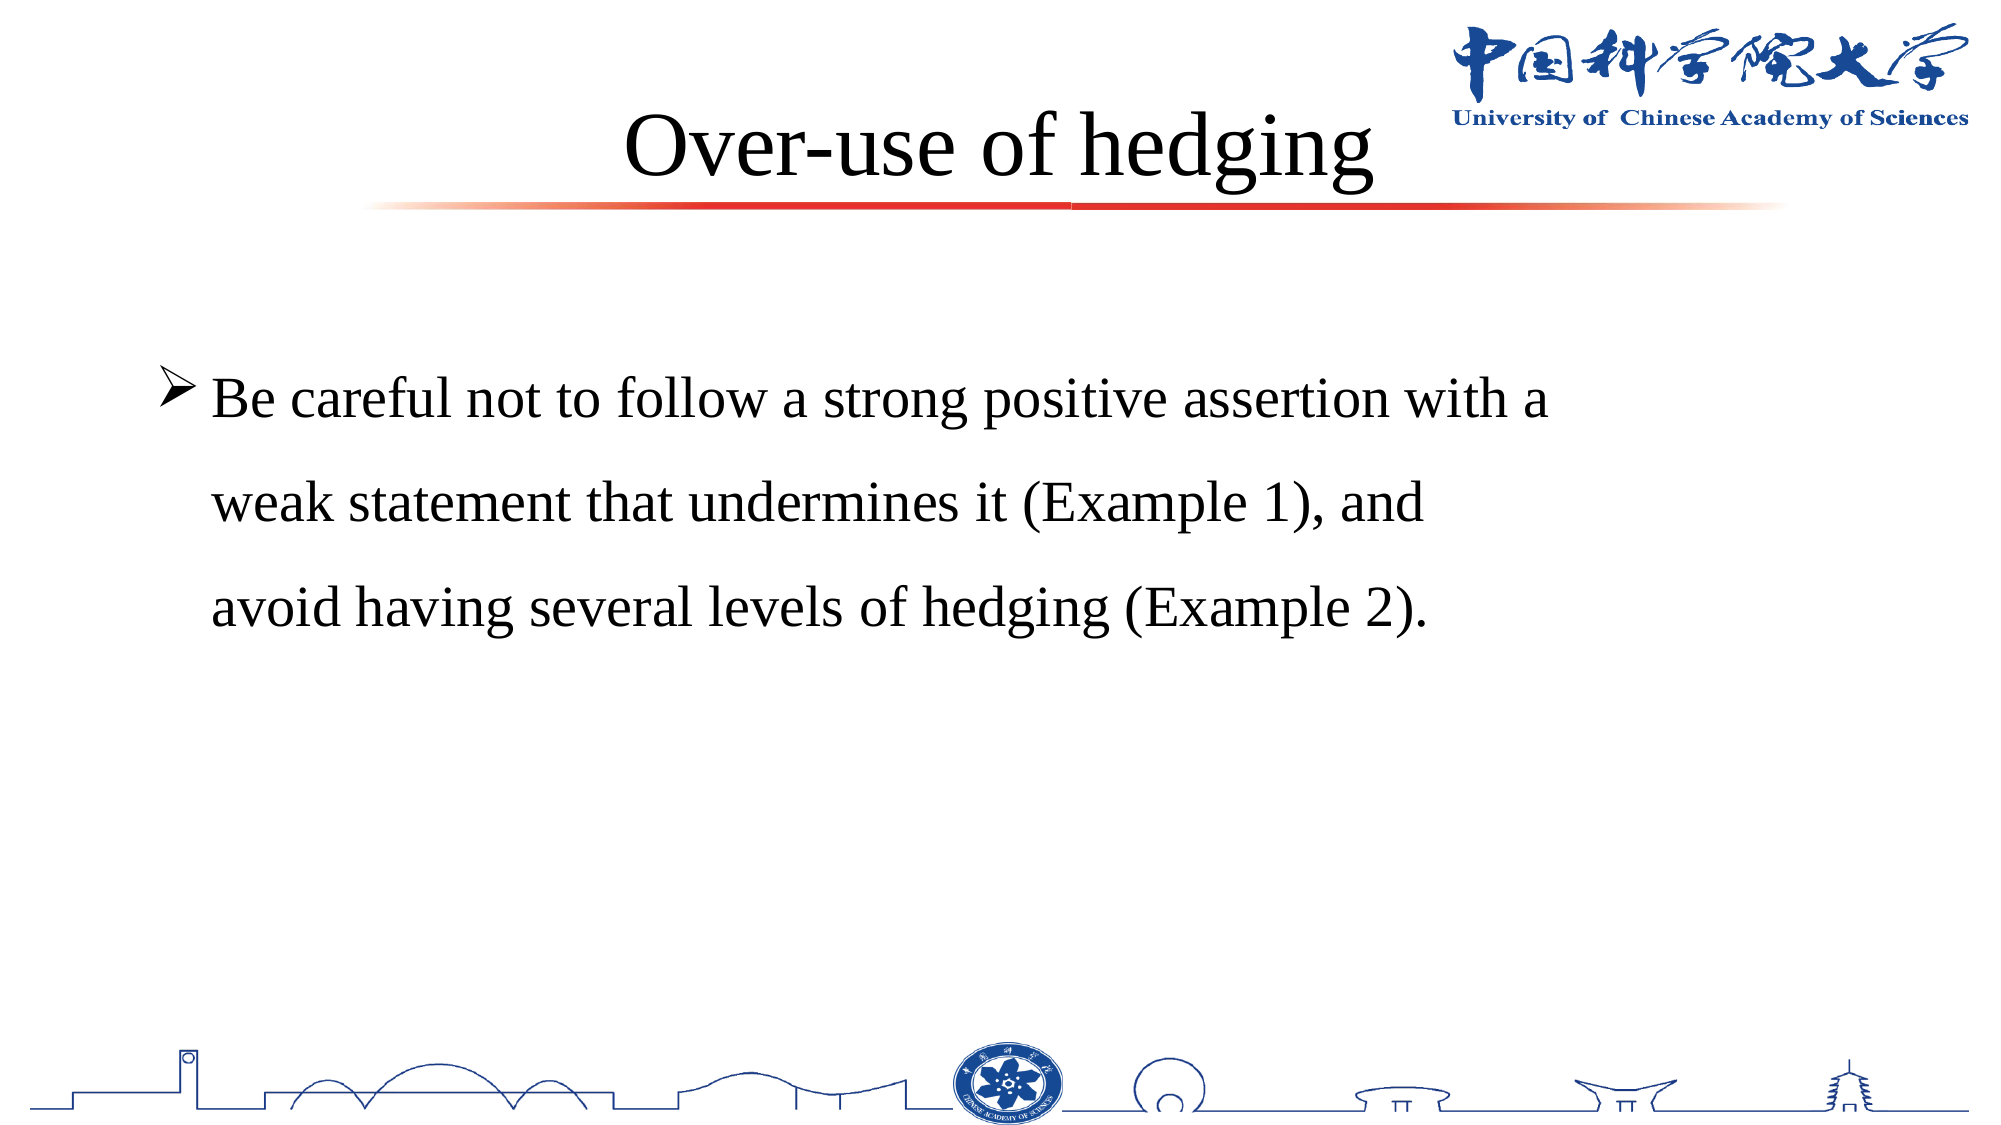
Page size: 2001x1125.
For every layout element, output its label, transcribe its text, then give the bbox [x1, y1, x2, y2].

picture [1576, 1041, 1969, 1121]
list Be careful not to follow a strong positive assertion with a weak statement that undermines it (Example 1), and avoid having several levels of hedging (Example 2). [140, 316, 1576, 1125]
picture [1437, 23, 1969, 129]
title Over-use of hedging [99, 45, 1900, 233]
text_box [334, 202, 1816, 210]
picture [30, 1039, 140, 1118]
